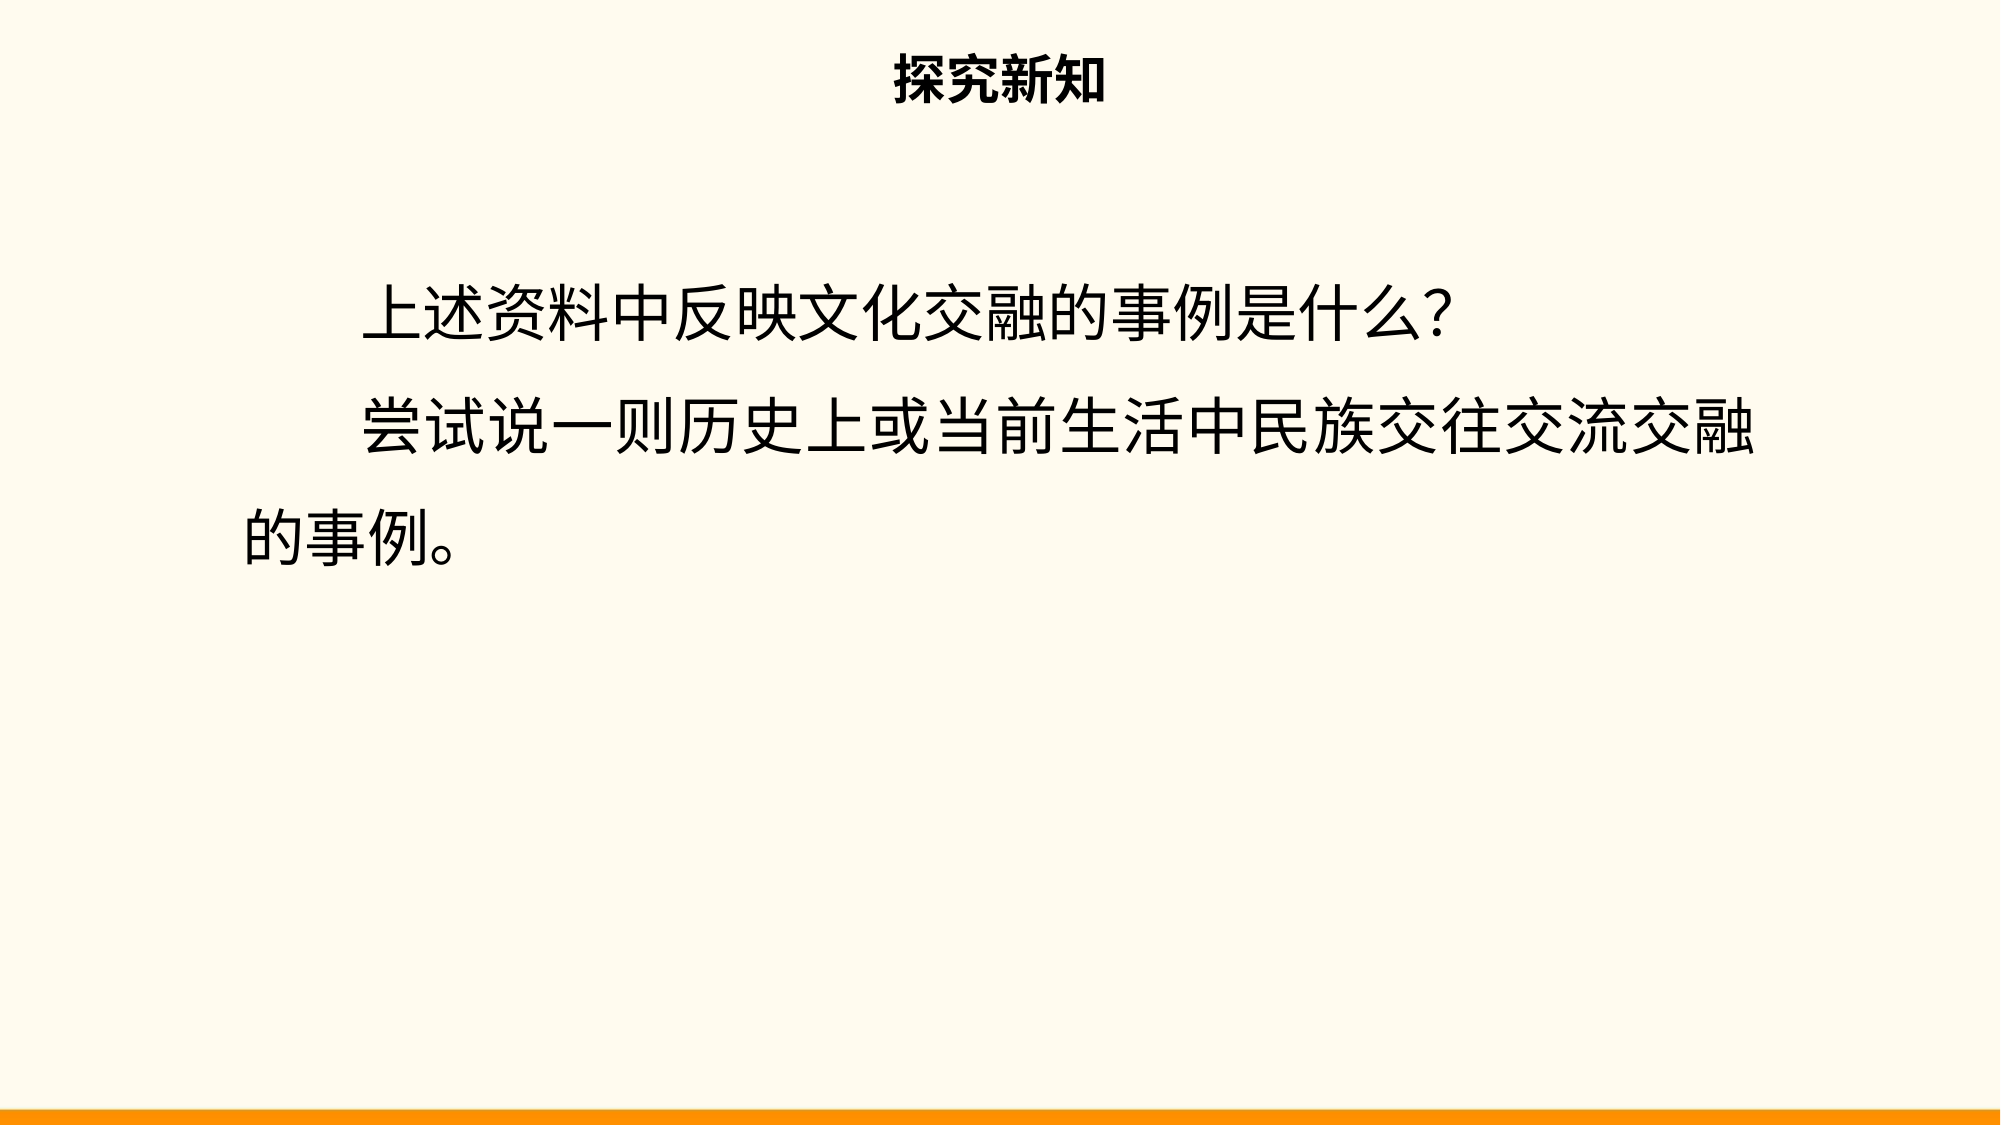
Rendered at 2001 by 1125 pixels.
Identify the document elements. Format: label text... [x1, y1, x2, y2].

text_box 上述资料中反映文化交融的事例是什么？ 尝试说一则历史上或当前生活中民族交往交流交融的事例。 [227, 229, 1772, 377]
picture [0, 0, 2001, 1125]
title 探究新知 [193, 38, 1808, 119]
